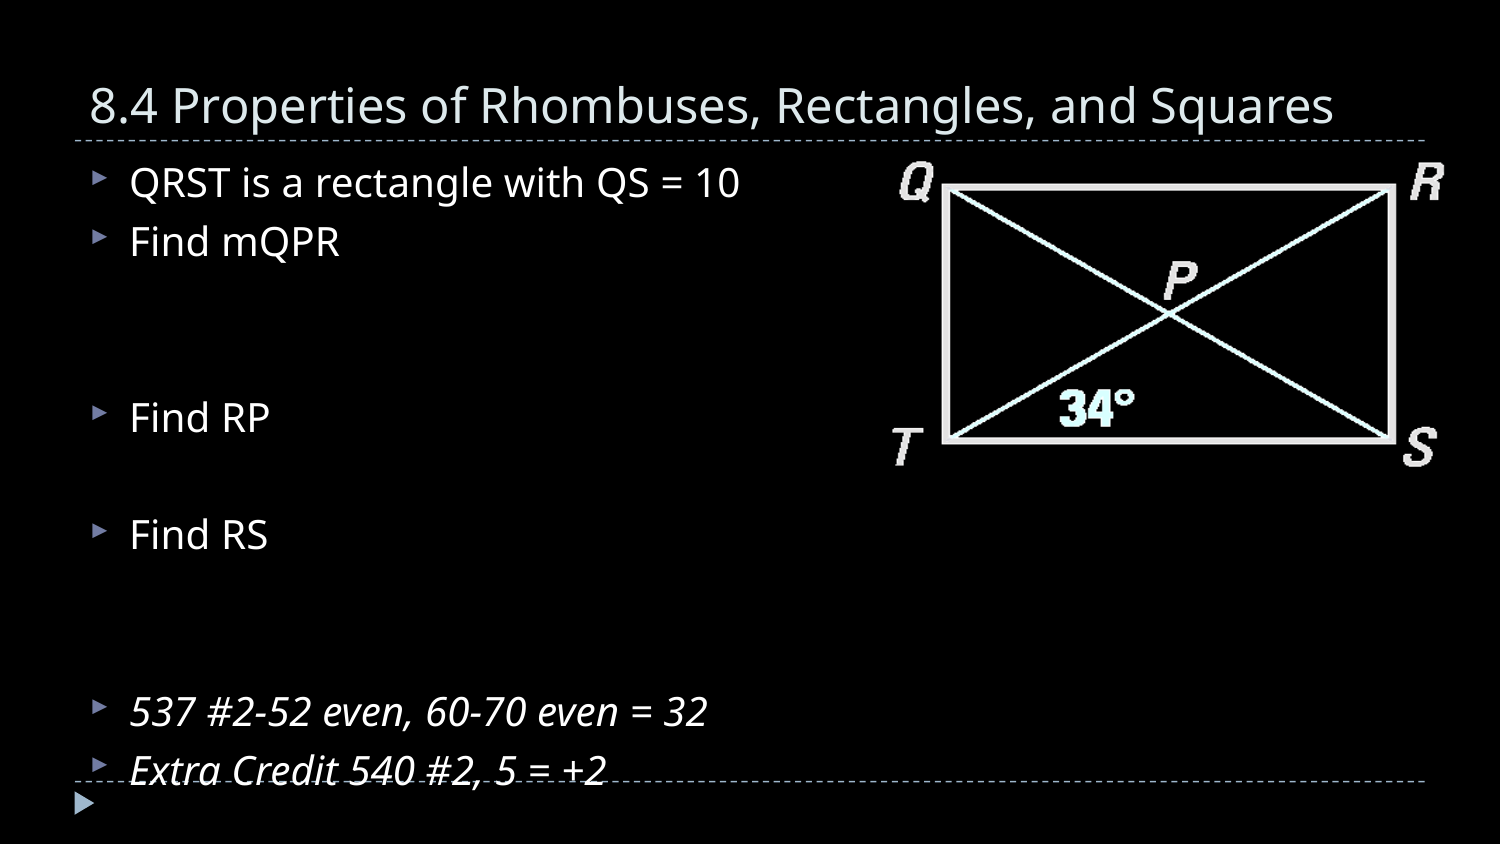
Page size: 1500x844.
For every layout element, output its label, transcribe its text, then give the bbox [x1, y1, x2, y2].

title 8.4 Properties of Rhombuses, Rectangles, and Squares [75, 18, 1425, 141]
picture [887, 159, 1447, 468]
